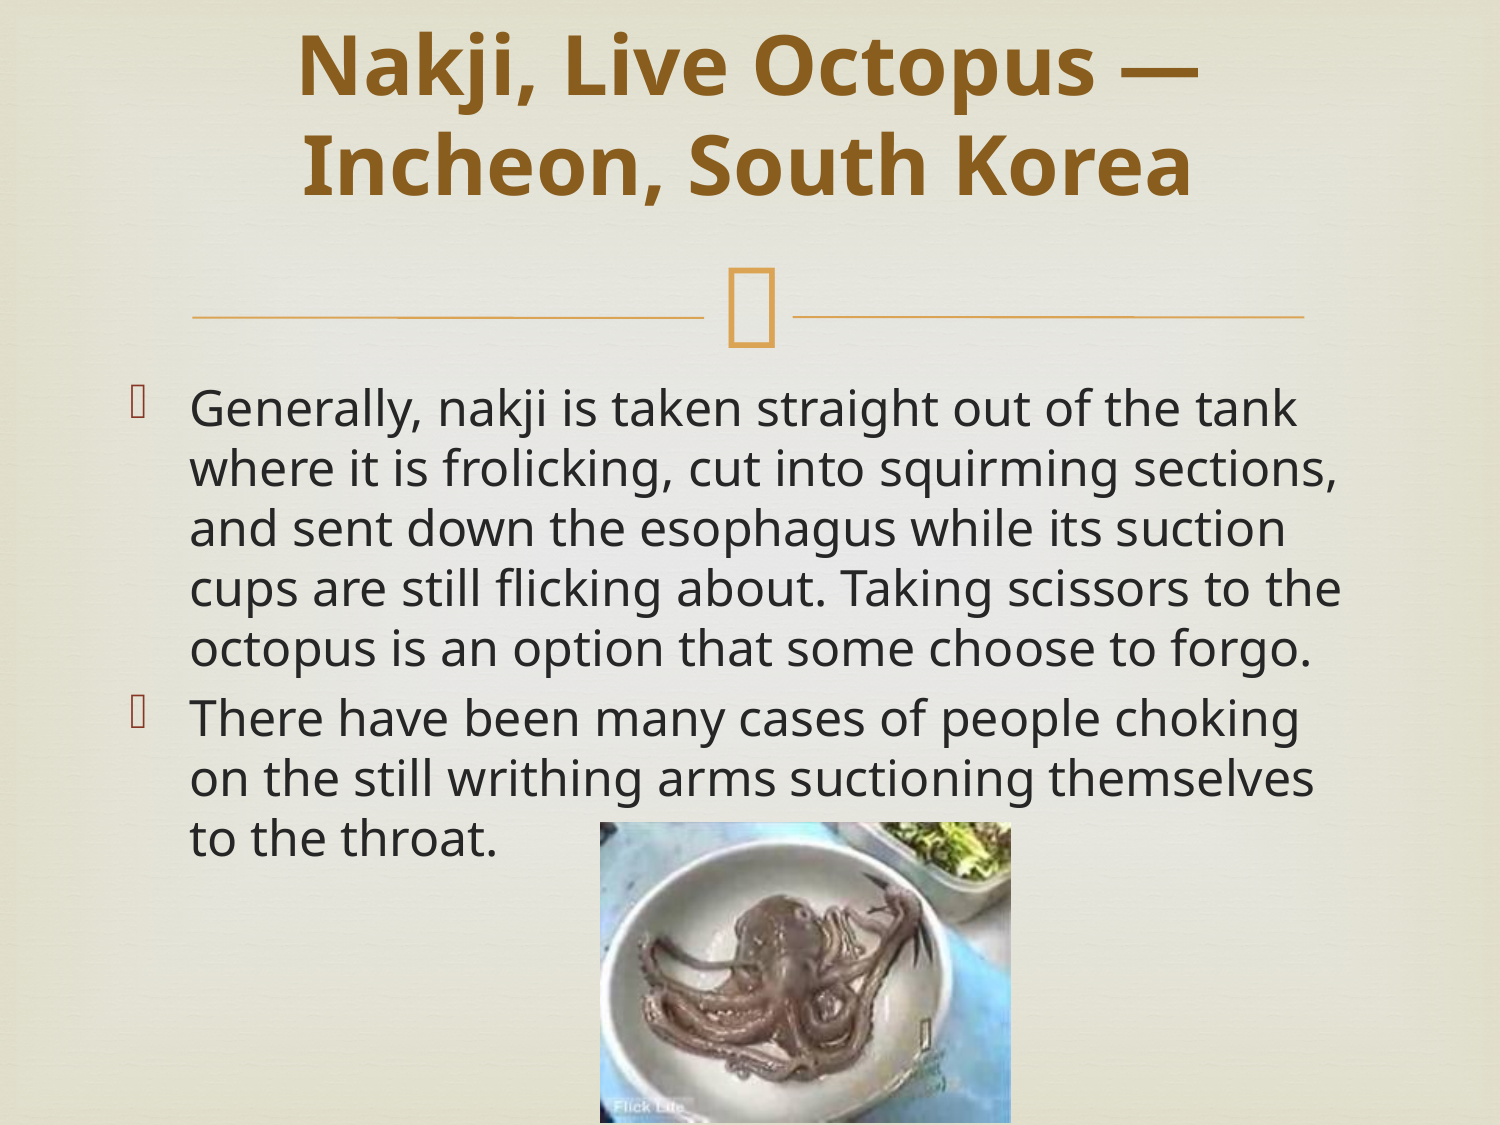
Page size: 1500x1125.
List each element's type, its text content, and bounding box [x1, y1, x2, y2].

title Nakji, Live Octopus — Incheon, South Korea [112, 93, 1386, 267]
text_box [12, 0, 424, 157]
picture [599, 822, 1012, 1124]
list Generally, nakji is taken straight out of the tank where it is frolicking, cut into squirming sections, and sent down the esophagus while its suction cups are still flicking about. Taking scissors to the octopus is an option that some choose to forgo. There have been many cases of people choking on the still writhing arms suctioning themselves to the throat. [114, 368, 1386, 1005]
